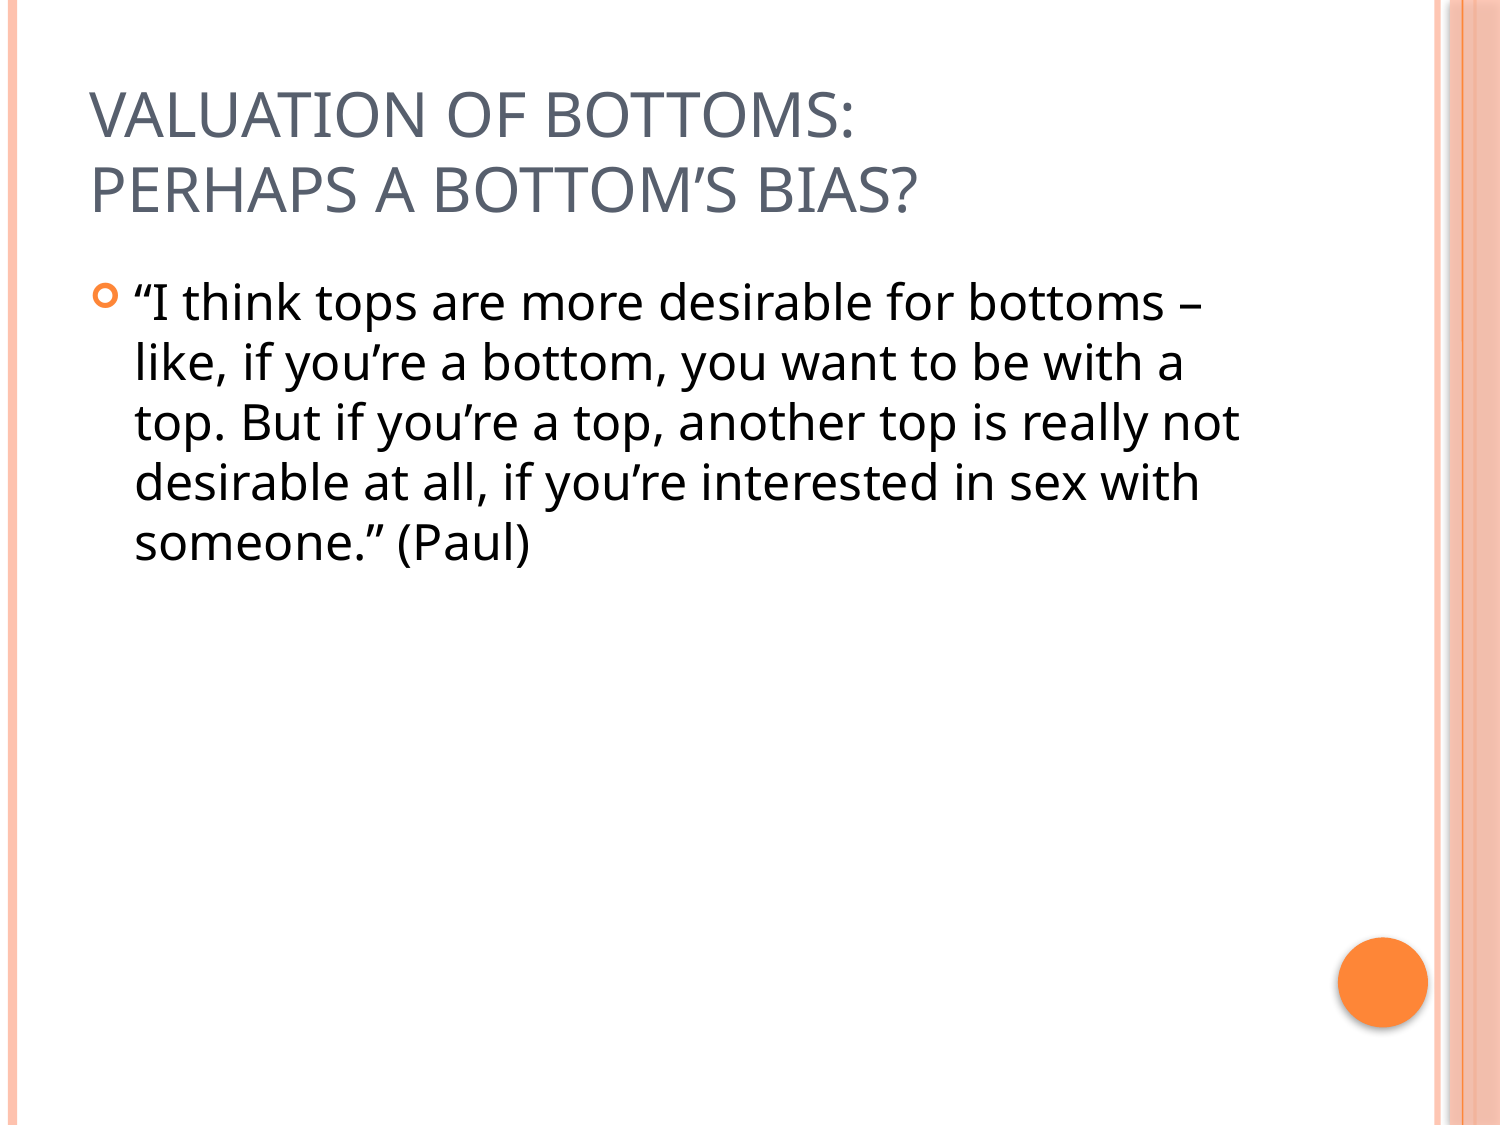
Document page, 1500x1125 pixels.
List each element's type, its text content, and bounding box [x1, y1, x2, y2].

title Valuation of Bottoms: Perhaps a Bottom’s Bias? [75, 45, 1300, 233]
list “I think tops are more desirable for bottoms – like, if you’re a bottom, you want to be with a top. But if you’re a top, another top is really not desirable at all, if you’re interested in sex with someone.” (Paul) [75, 262, 1300, 1062]
